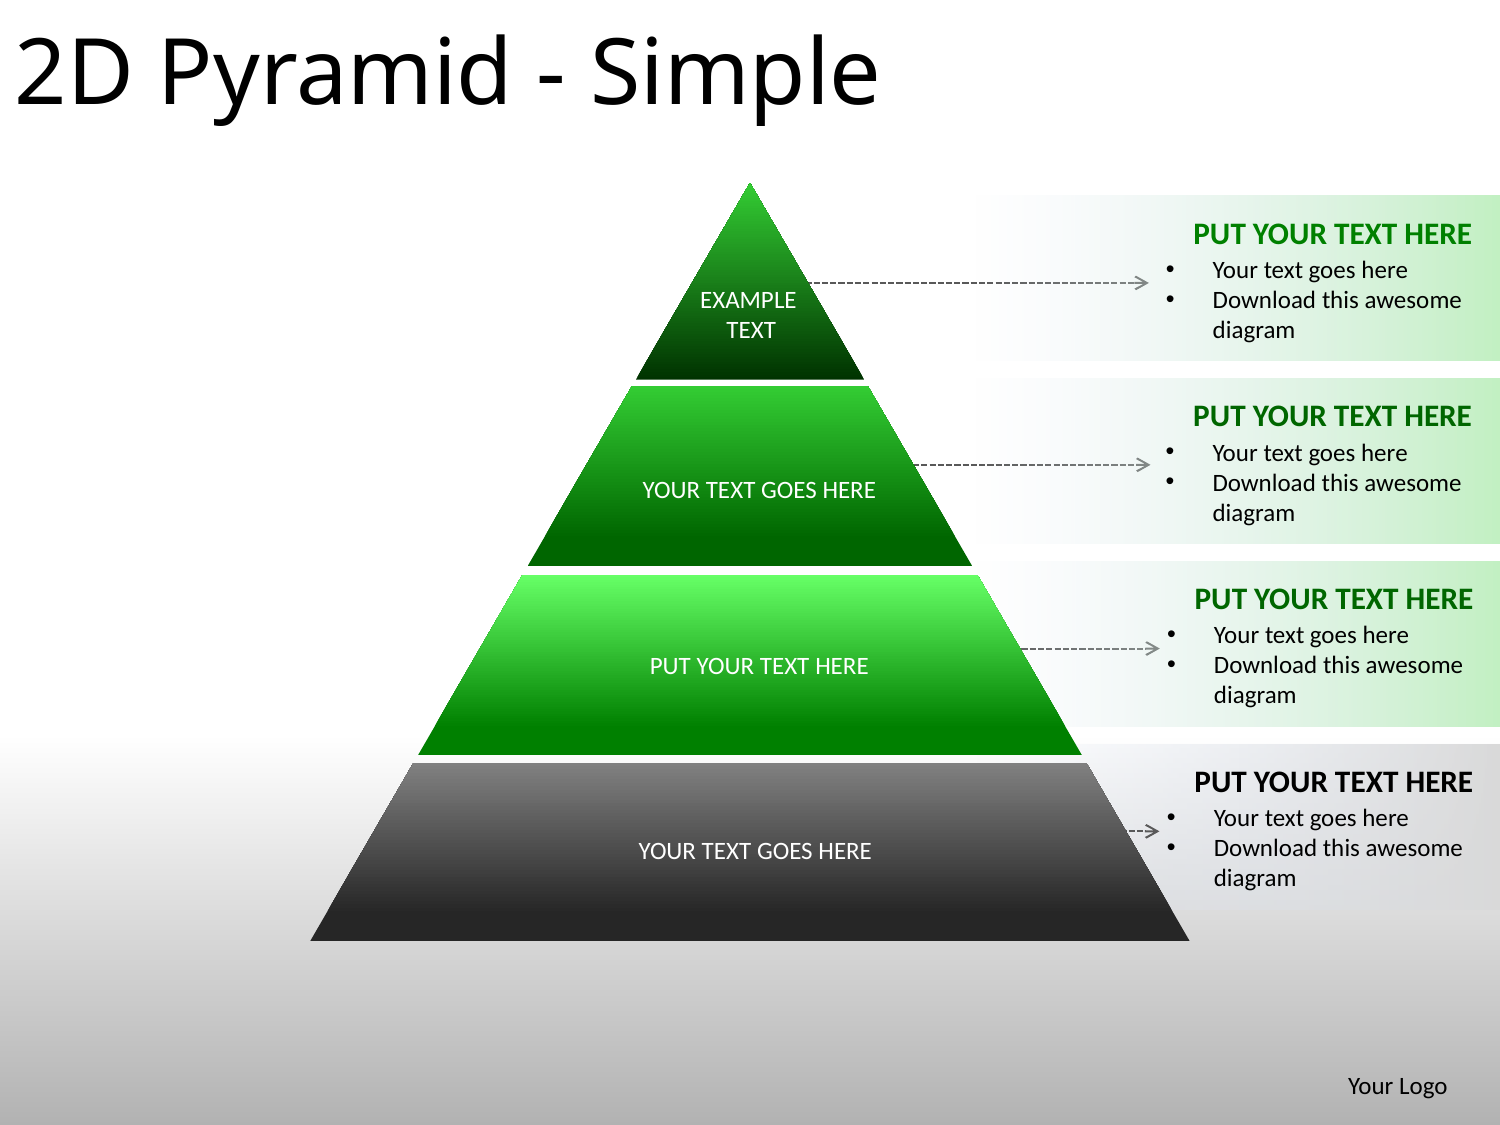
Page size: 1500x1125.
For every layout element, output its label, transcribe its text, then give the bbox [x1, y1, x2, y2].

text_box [309, 182, 1190, 942]
text_box 2D Pyramid - Simple [0, 5, 1500, 131]
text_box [1195, 744, 1500, 910]
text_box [1195, 195, 1500, 362]
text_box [1195, 561, 1500, 727]
text_box [0, 557, 1500, 1125]
text_box Your Logo [1287, 1062, 1463, 1108]
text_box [1195, 378, 1500, 544]
